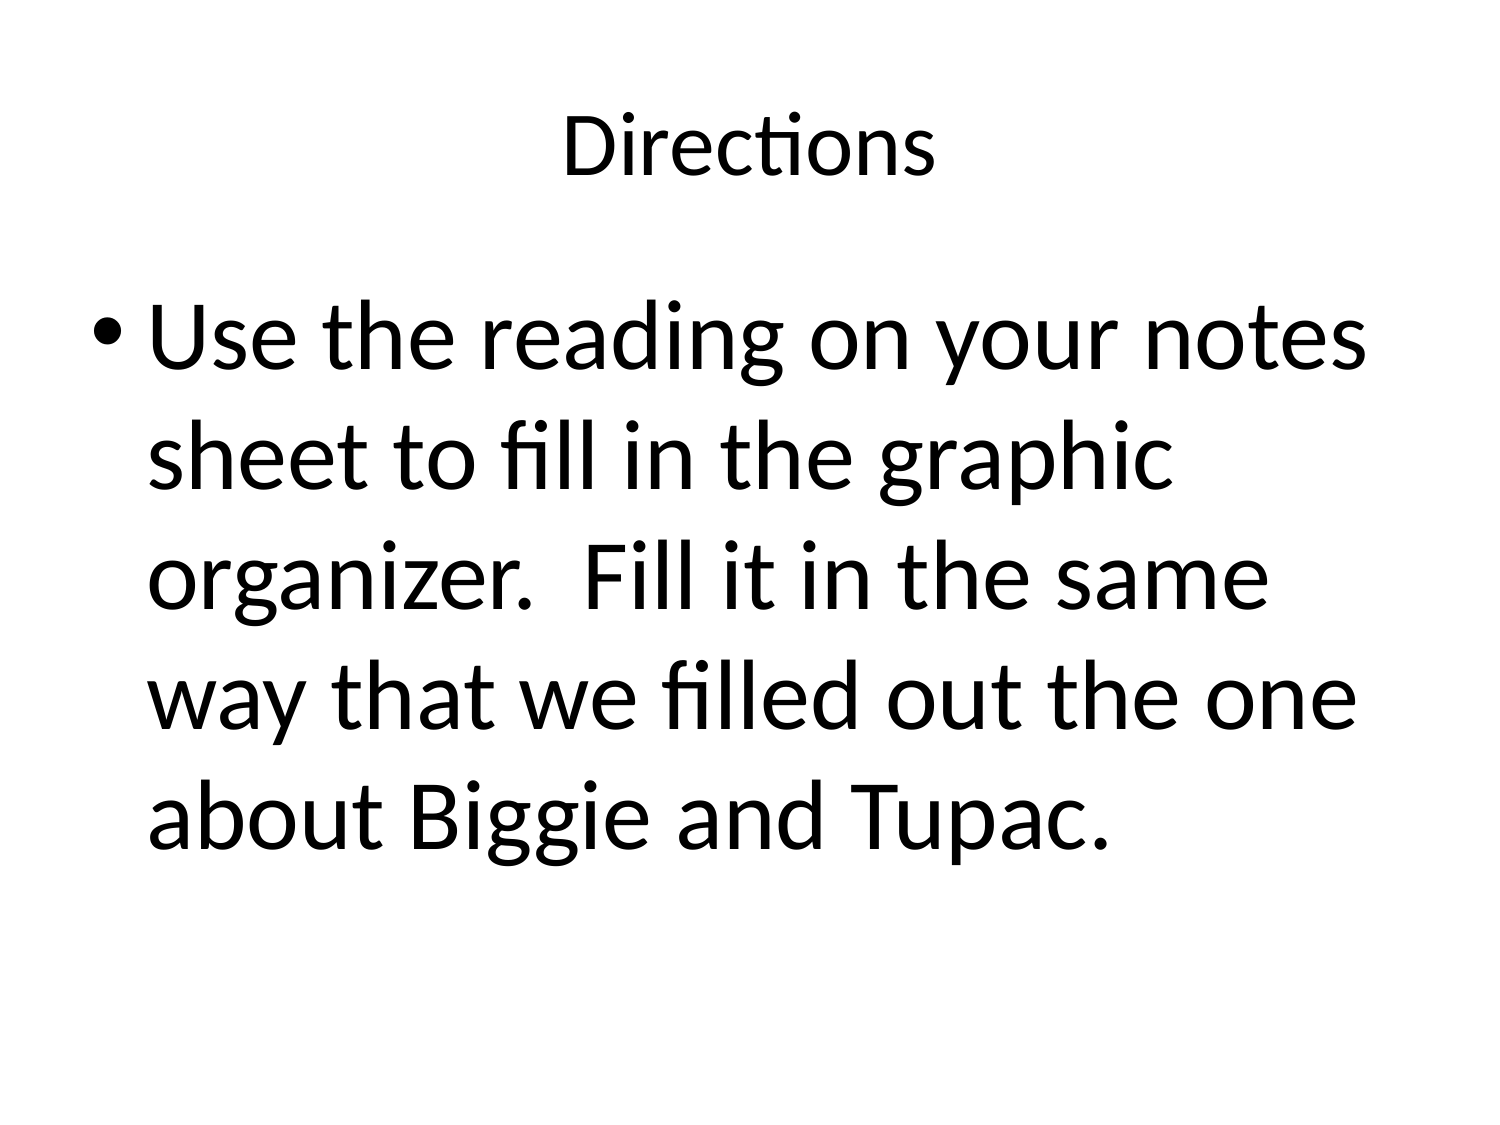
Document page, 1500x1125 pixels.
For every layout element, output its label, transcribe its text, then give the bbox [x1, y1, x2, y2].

title Directions [75, 45, 1425, 233]
list Use the reading on your notes sheet to fill in the graphic organizer. Fill it in the same way that we filled out the one about Biggie and Tupac. [75, 262, 1425, 1005]
